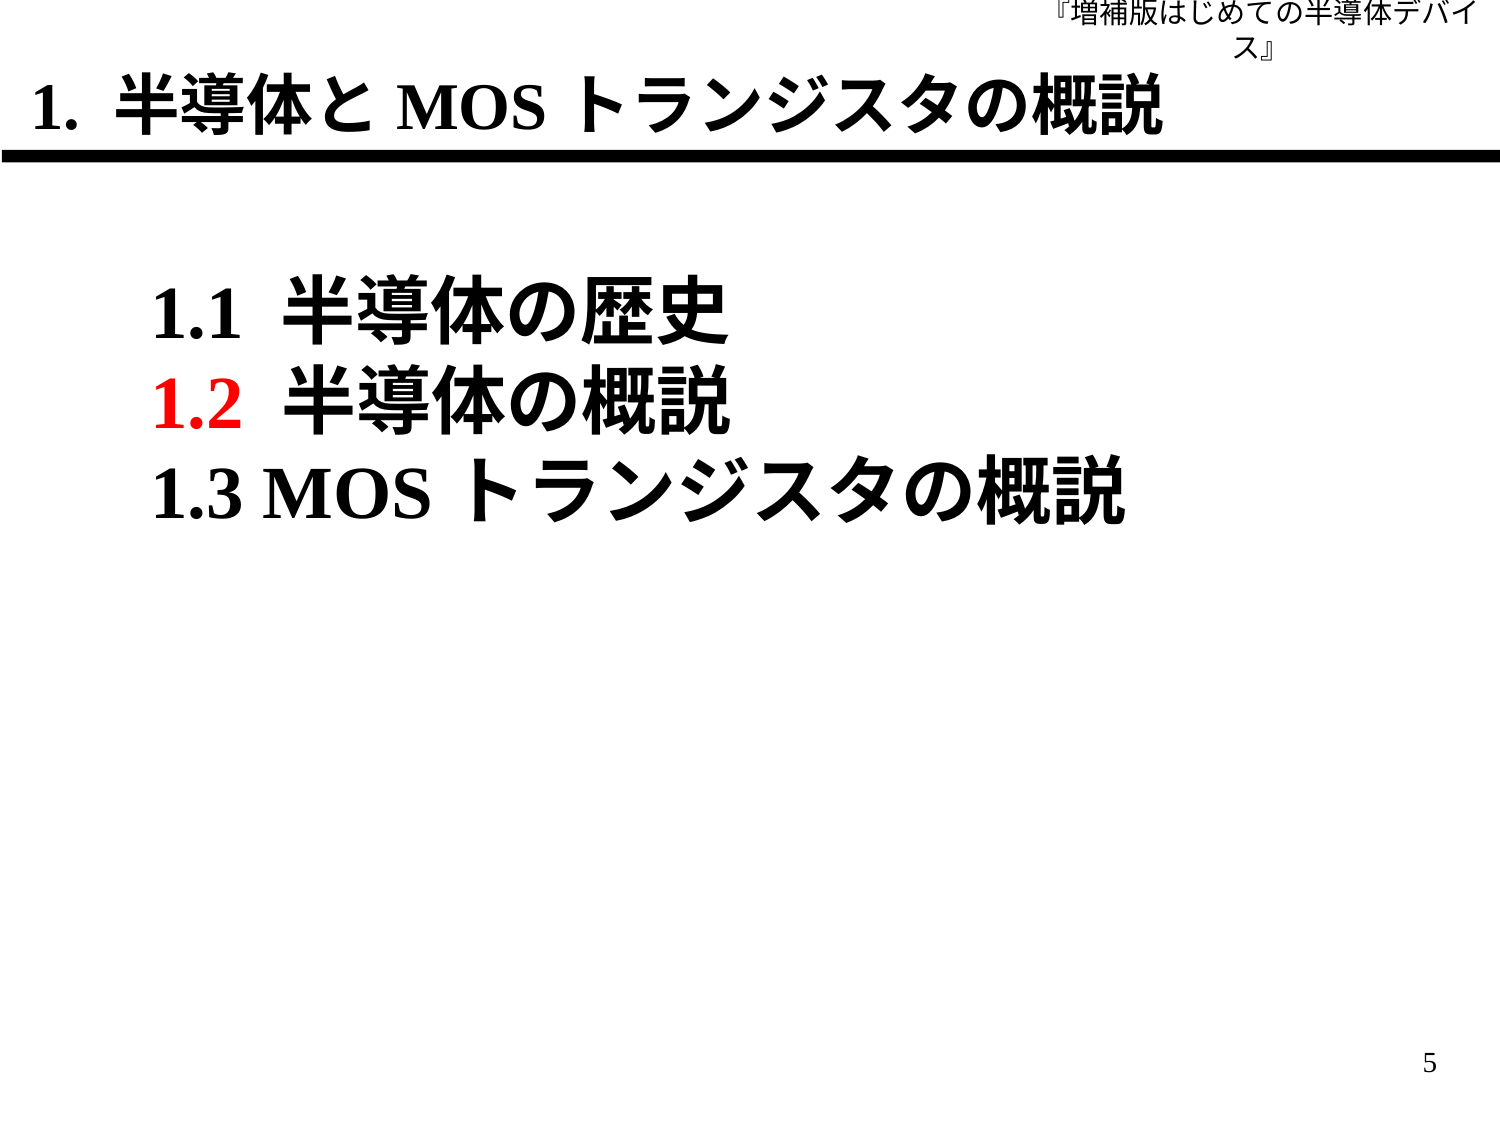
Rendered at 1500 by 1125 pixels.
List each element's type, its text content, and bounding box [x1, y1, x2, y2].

slide_number 5 [1139, 1022, 1453, 1099]
text_box 1.1 半導体の歴史 1.2 半導体の概説 1.3 MOSトランジスタの概説 [135, 255, 1223, 526]
footer 『増補版はじめての半導体デバイス』 [1022, 0, 1498, 67]
title 1. 半導体とMOSトランジスタの概説 [15, 22, 1269, 185]
